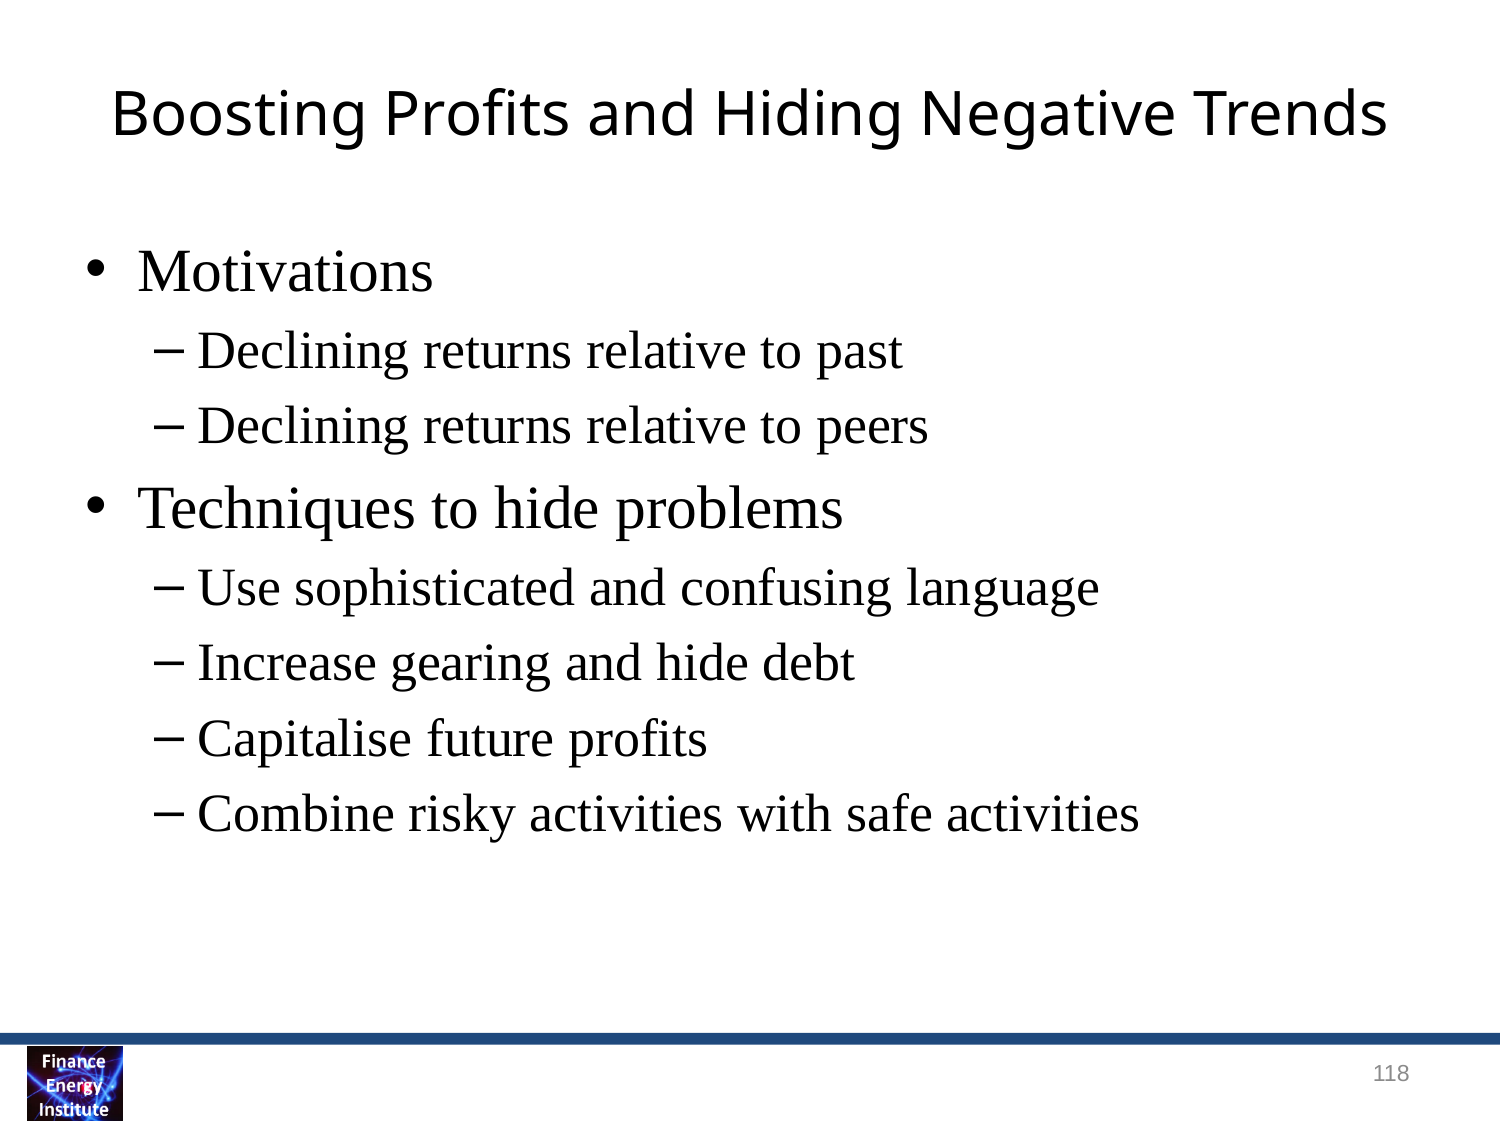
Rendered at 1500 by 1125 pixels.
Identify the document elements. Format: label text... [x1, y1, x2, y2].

slide_number 118 [1074, 1042, 1425, 1103]
picture [27, 1046, 123, 1121]
list Motivations Declining returns relative to past Declining returns relative to peers Techniques to hide problems Use sophisticated and confusing language Increase gearing and hide debt Capitalise future profits Combine risky activities with safe activities [70, 222, 1430, 1032]
title Boosting Profits and Hiding Negative Trends [70, 56, 1430, 164]
